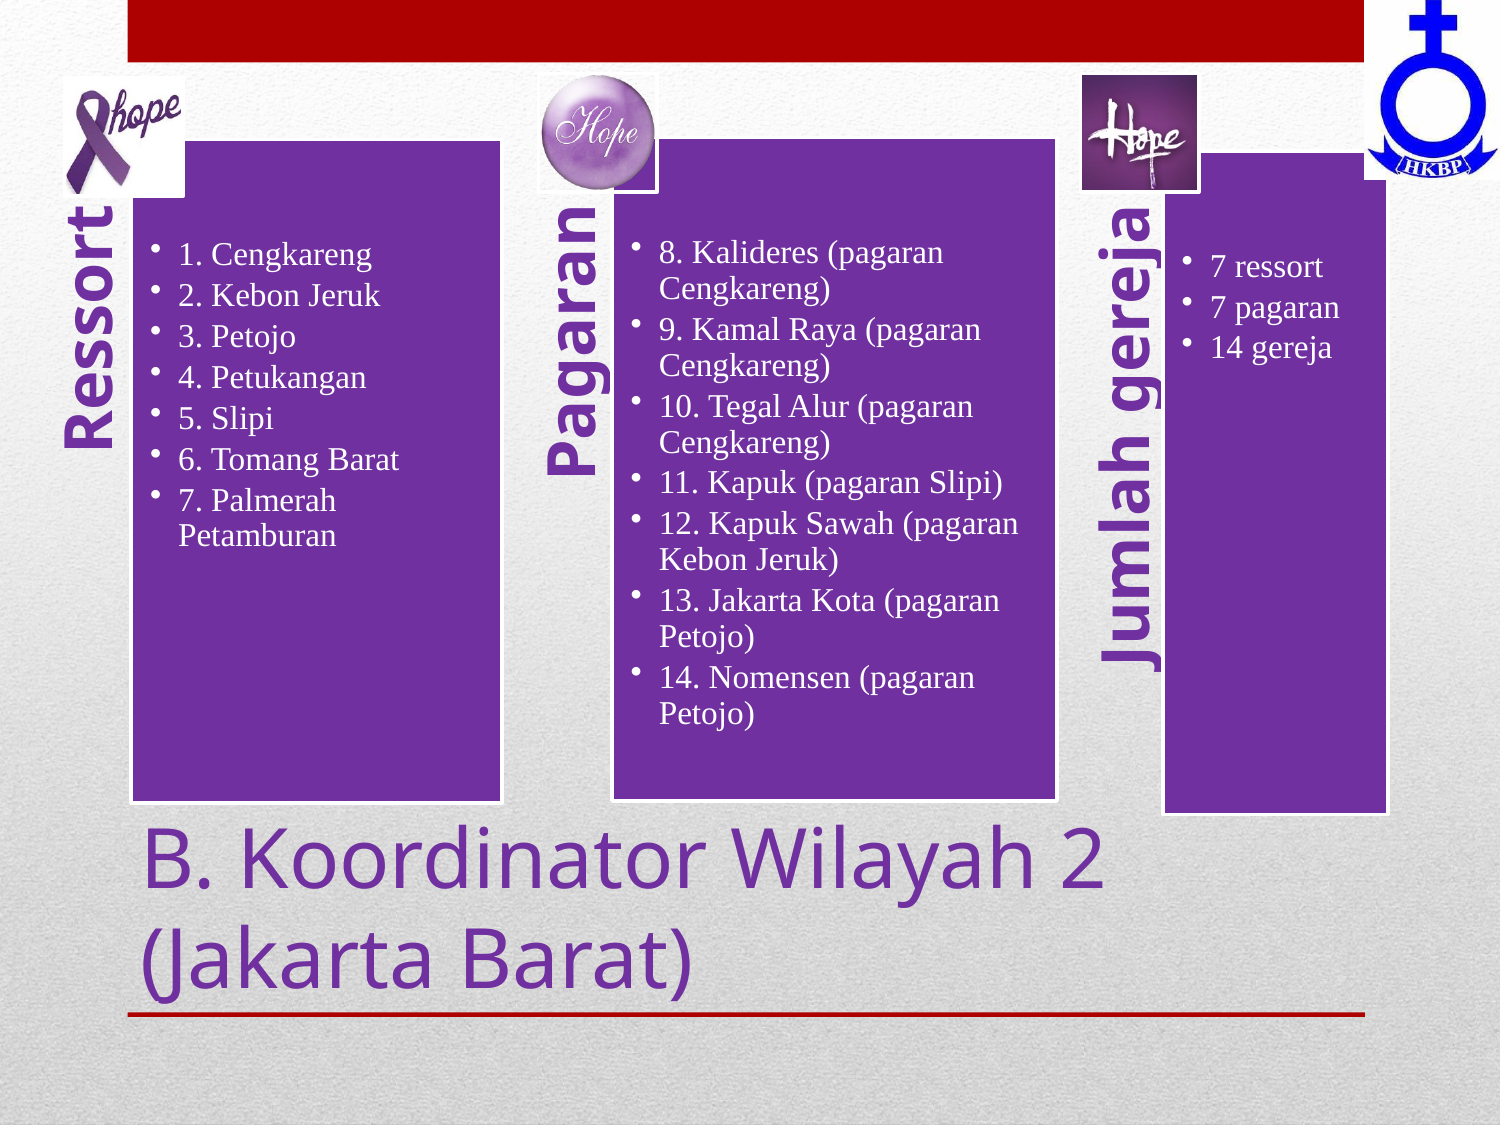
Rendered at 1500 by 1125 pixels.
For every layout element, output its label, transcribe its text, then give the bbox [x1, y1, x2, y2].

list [28, 18, 1389, 871]
title B. Koordinator Wilayah 2 (Jakarta Barat) [125, 881, 1238, 1013]
picture [1363, 0, 1500, 181]
